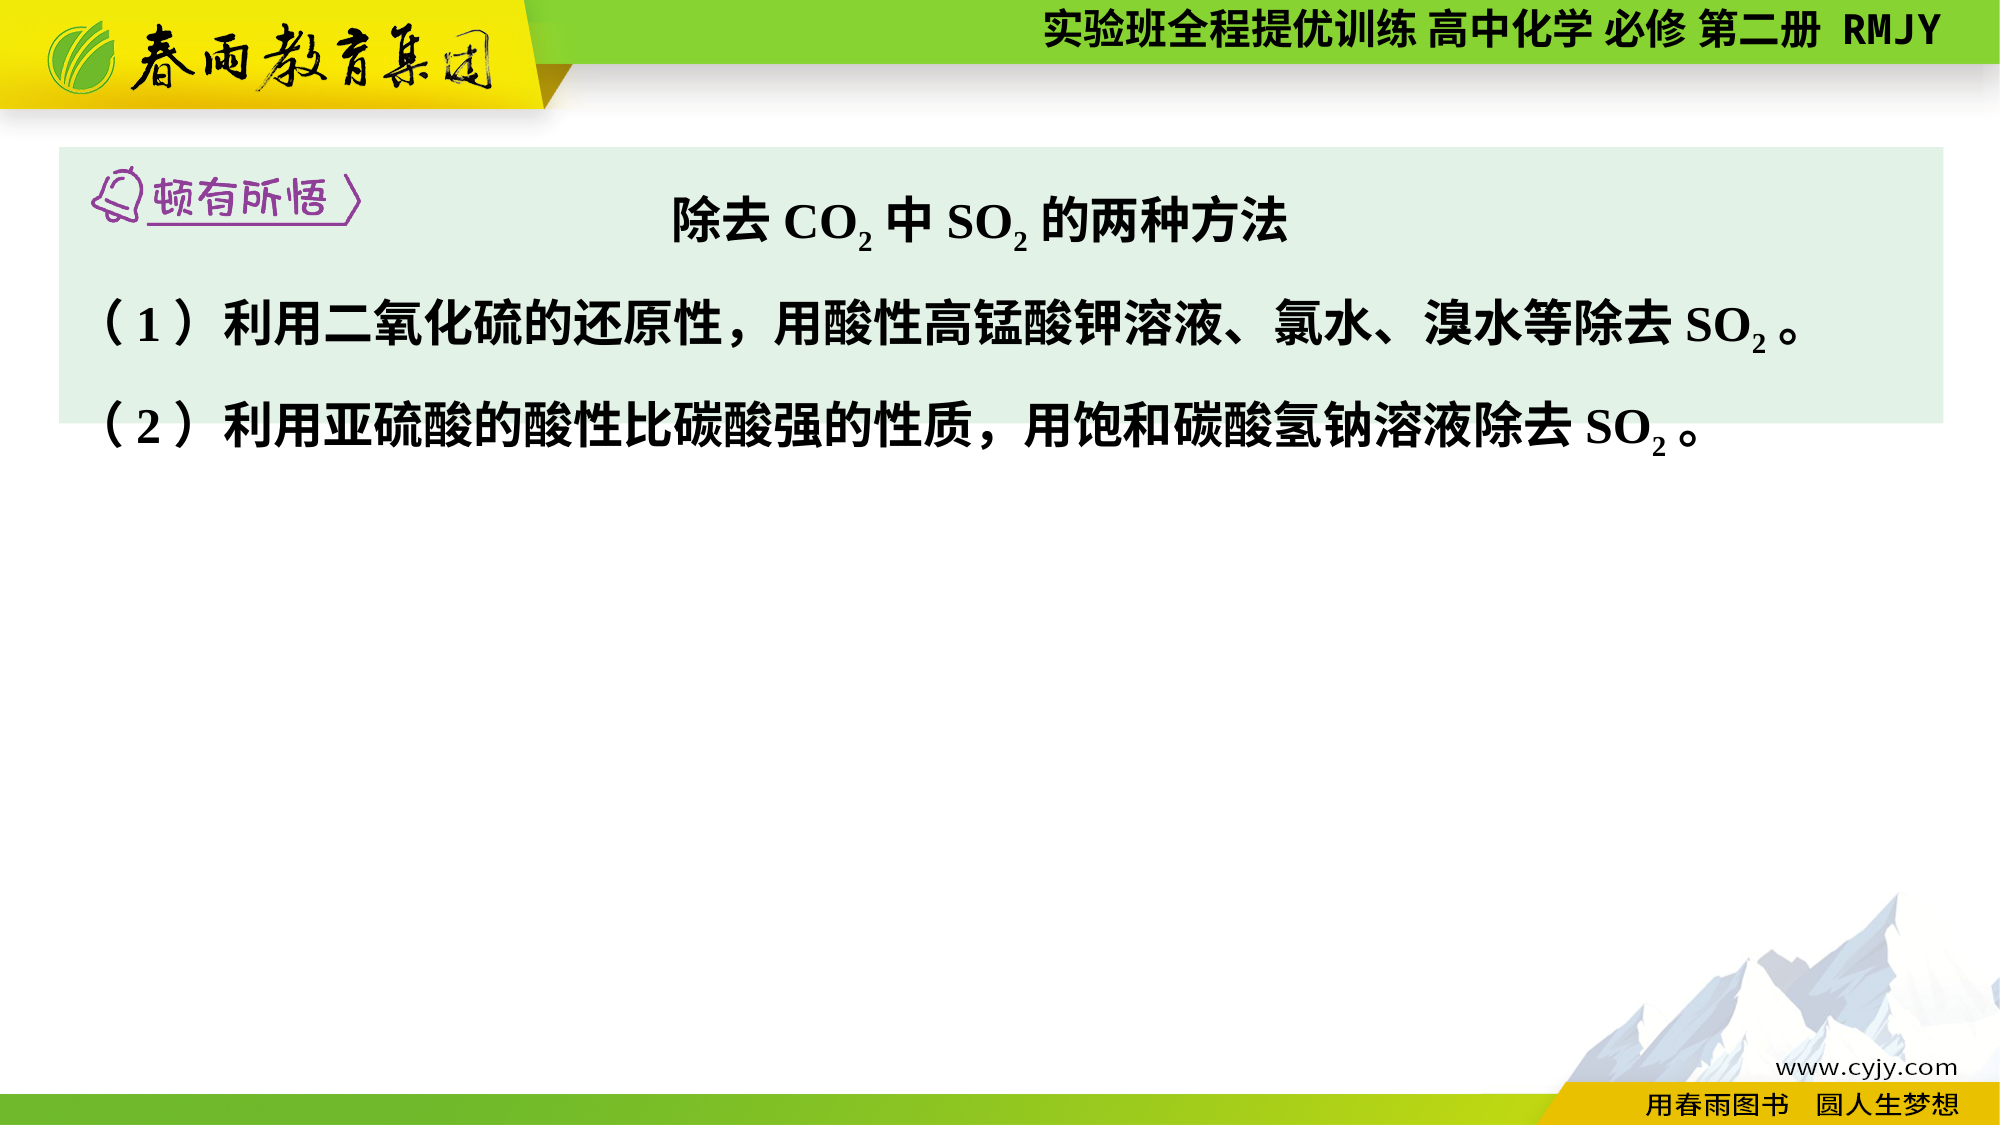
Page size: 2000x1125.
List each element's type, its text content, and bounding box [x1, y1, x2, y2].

picture [0, 0, 2000, 1125]
list 除去CO2中SO2的两种方法 （1）利用二氧化硫的还原性，用酸性高锰酸钾溶液、氯水、溴水等除去SO2。 （2）利用亚硫酸的酸性比碳酸强的性质，用饱和碳酸氢钠溶液除去SO2。 [59, 147, 1944, 424]
